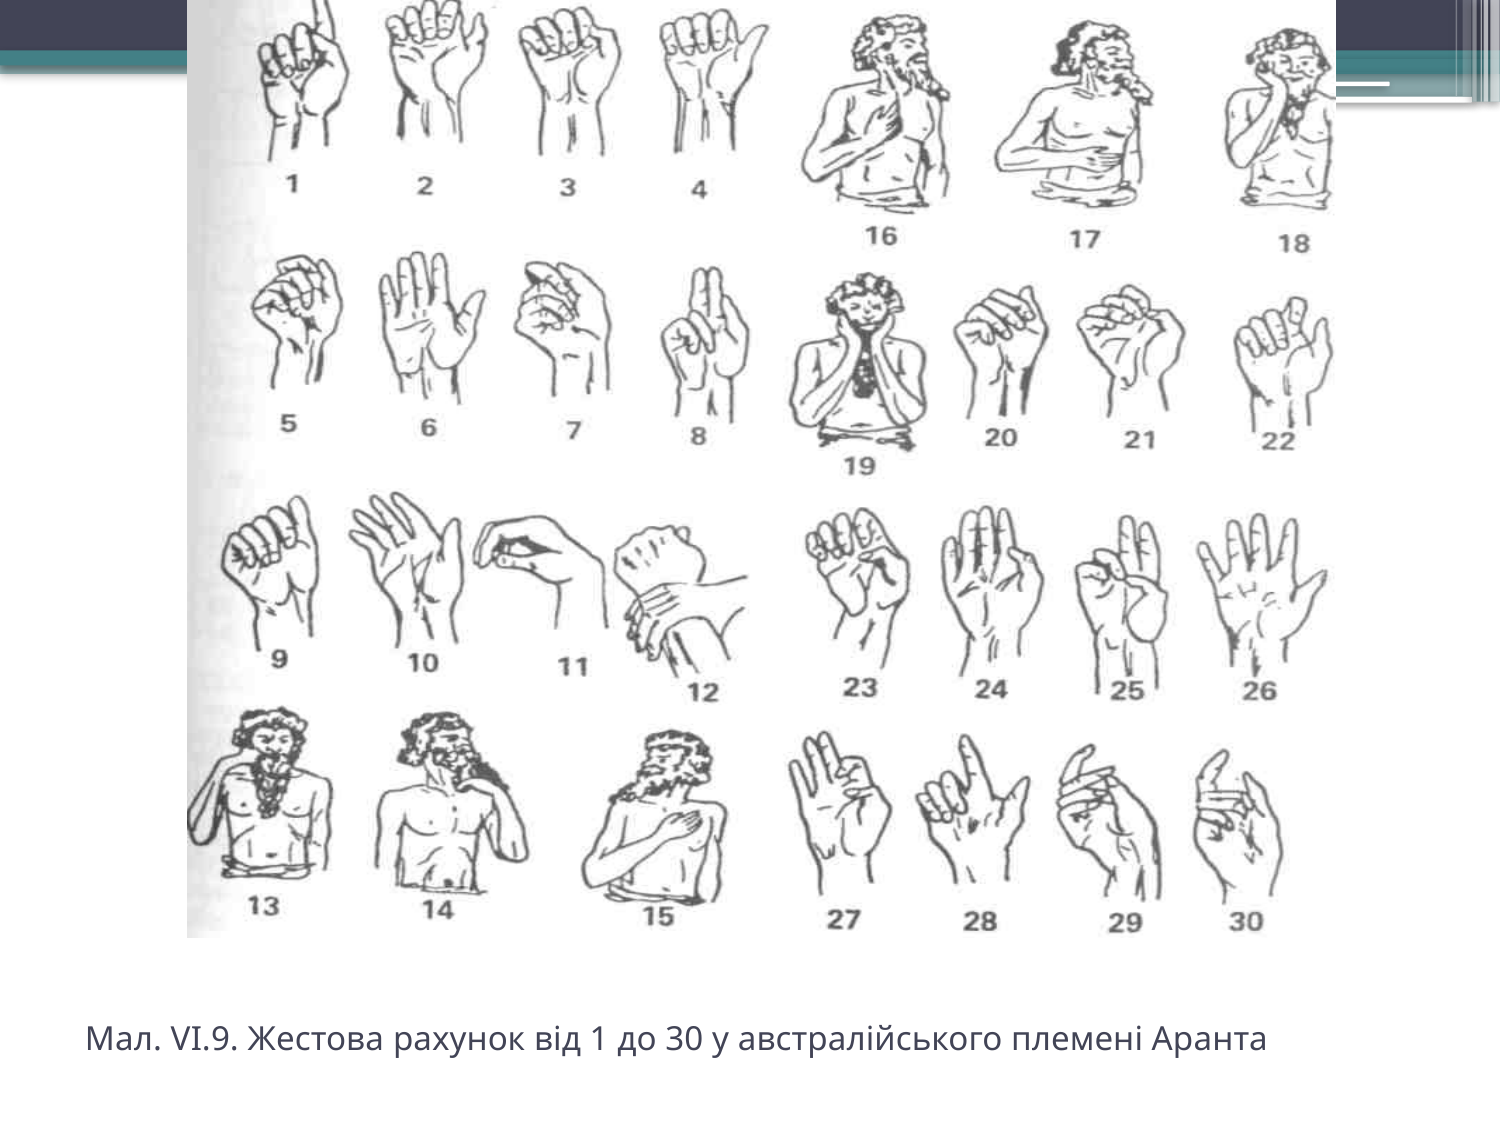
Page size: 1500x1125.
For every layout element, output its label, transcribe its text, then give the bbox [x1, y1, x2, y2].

title Мал. VI.9. Жестова рахунок від 1 до 30 у австралійського племені Аранта [70, 949, 1421, 1125]
picture [187, 0, 1337, 938]
